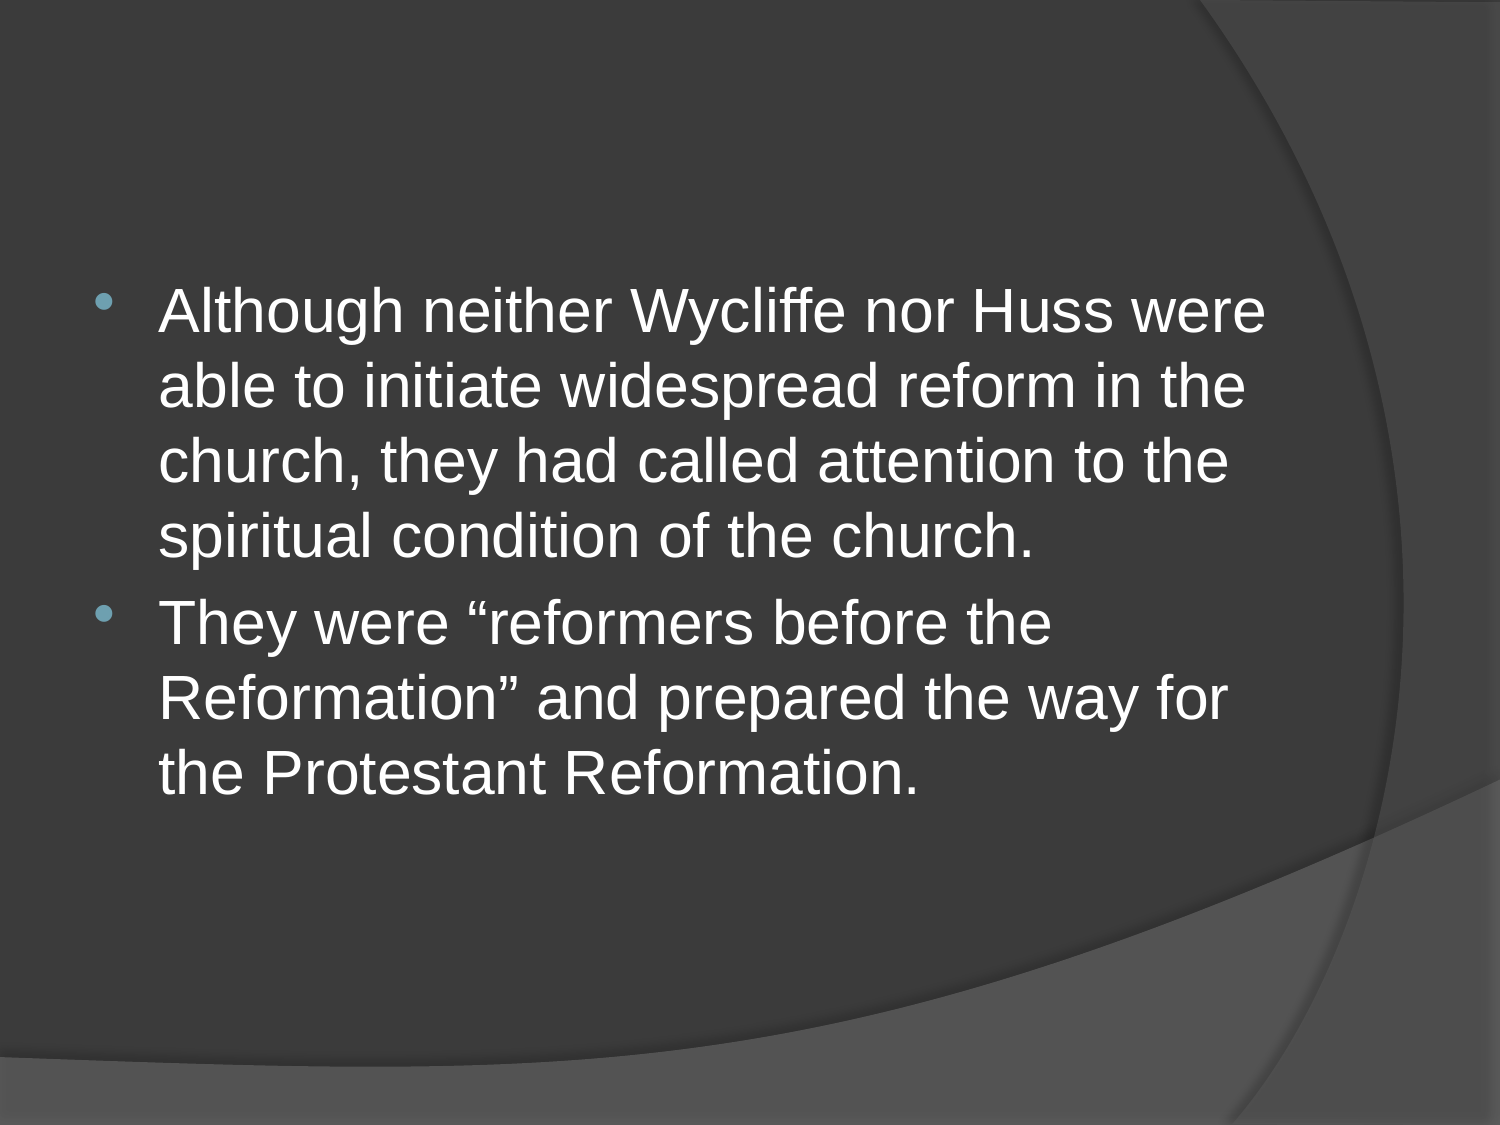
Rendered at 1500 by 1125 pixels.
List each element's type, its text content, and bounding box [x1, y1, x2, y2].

list Although neither Wycliffe nor Huss were able to initiate widespread reform in the church, they had called attention to the spiritual condition of the church. They were “reformers before the Reformation” and prepared the way for the Protestant Reformation. [75, 262, 1300, 1005]
